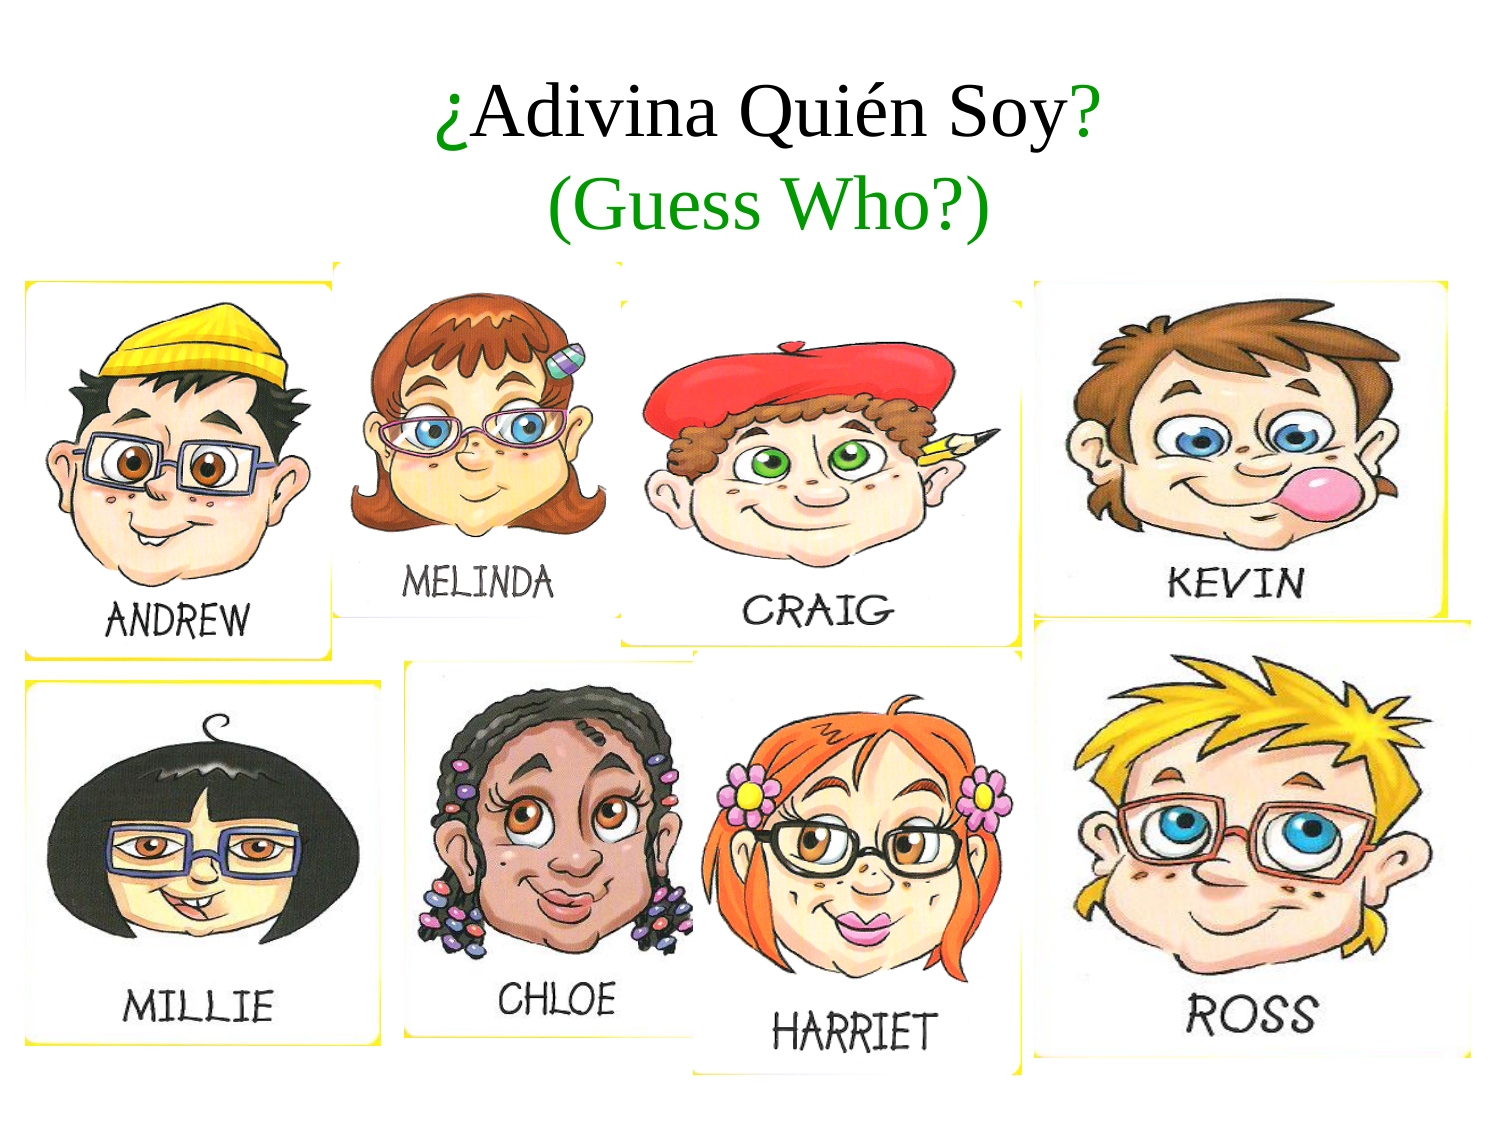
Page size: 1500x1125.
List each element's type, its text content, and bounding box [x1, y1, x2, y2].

picture [1033, 281, 1449, 618]
picture [1033, 620, 1471, 1058]
picture [403, 651, 1022, 1076]
picture [25, 680, 381, 1047]
picture [25, 281, 332, 661]
title ¿Adivina Quién Soy? (Guess Who?) [81, 50, 1457, 338]
picture [333, 262, 1022, 648]
